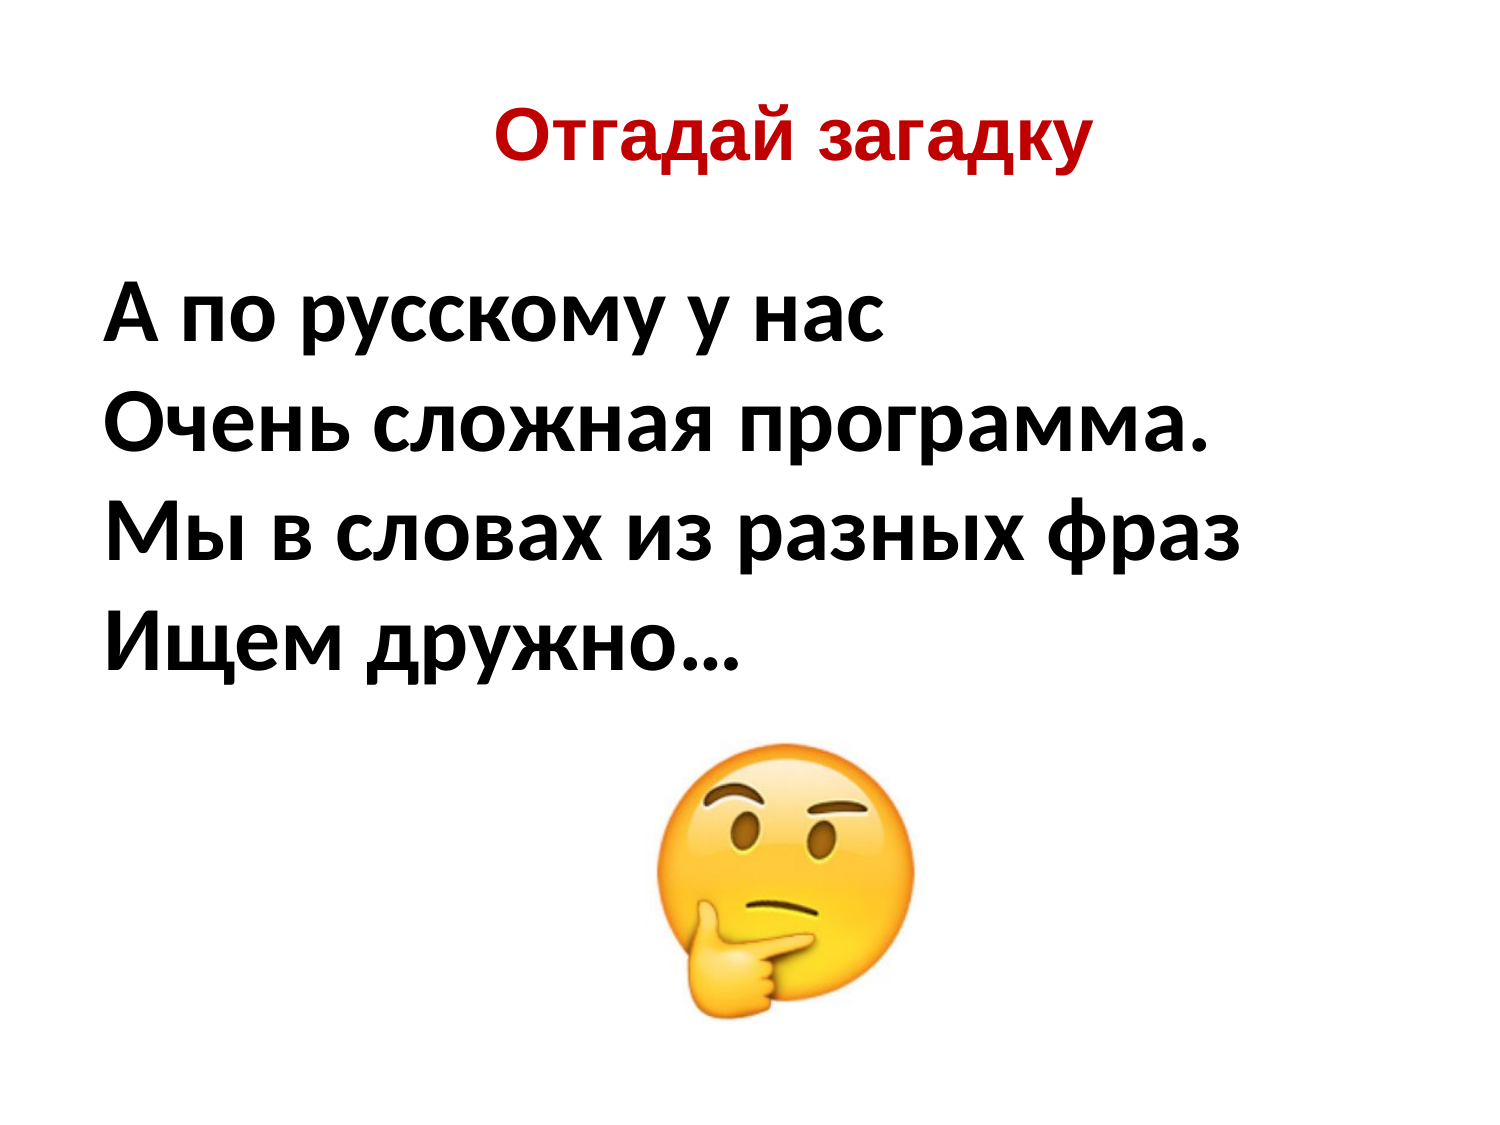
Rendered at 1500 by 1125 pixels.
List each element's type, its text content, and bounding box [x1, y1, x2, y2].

text_box Отгадай загадку [112, 78, 1388, 273]
picture [419, 739, 1155, 1028]
text_box А по русскому у нас Очень сложная программа. Мы в словах из разных фраз Ищем дружно… орфограмму [88, 241, 1447, 917]
